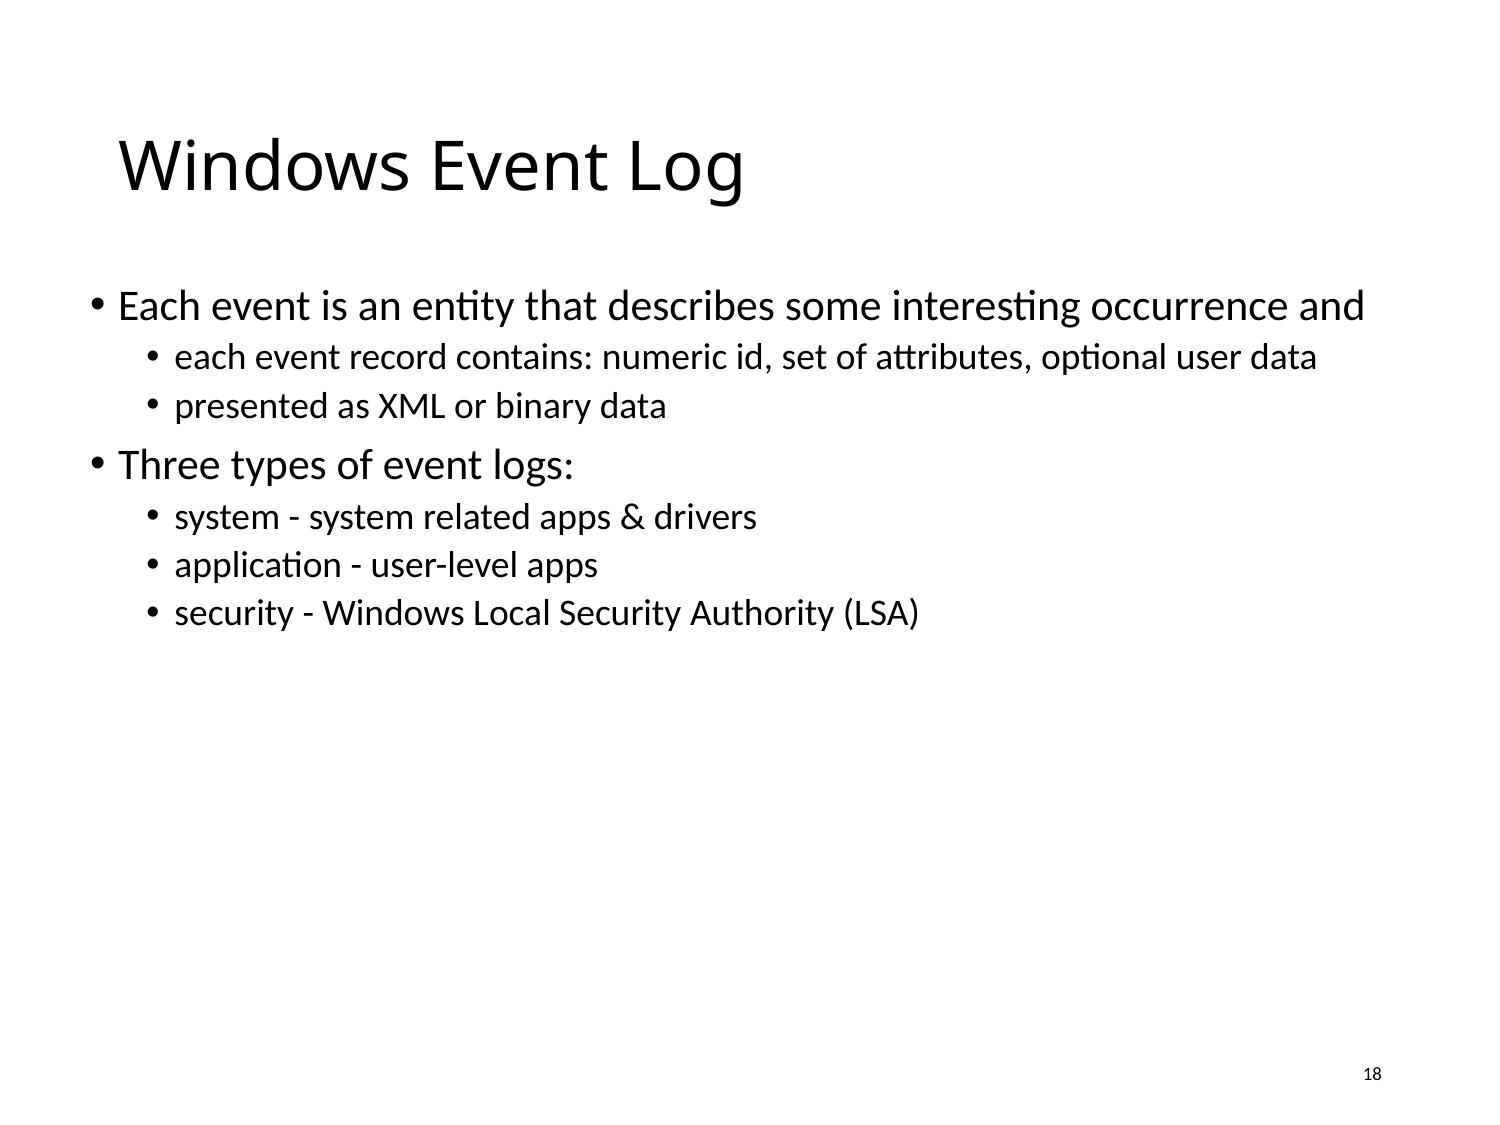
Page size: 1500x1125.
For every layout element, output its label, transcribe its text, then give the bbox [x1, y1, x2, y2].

slide_number 18 [1059, 1042, 1397, 1103]
title Windows Event Log [103, 59, 1397, 275]
list Each event is an entity that describes some interesting occurrence and each event record contains: numeric id, set of attributes, optional user data presented as XML or binary data Three types of event logs: system - system related apps & drivers application - user-level apps security - Windows Local Security Authority (LSA) [75, 275, 1425, 1075]
